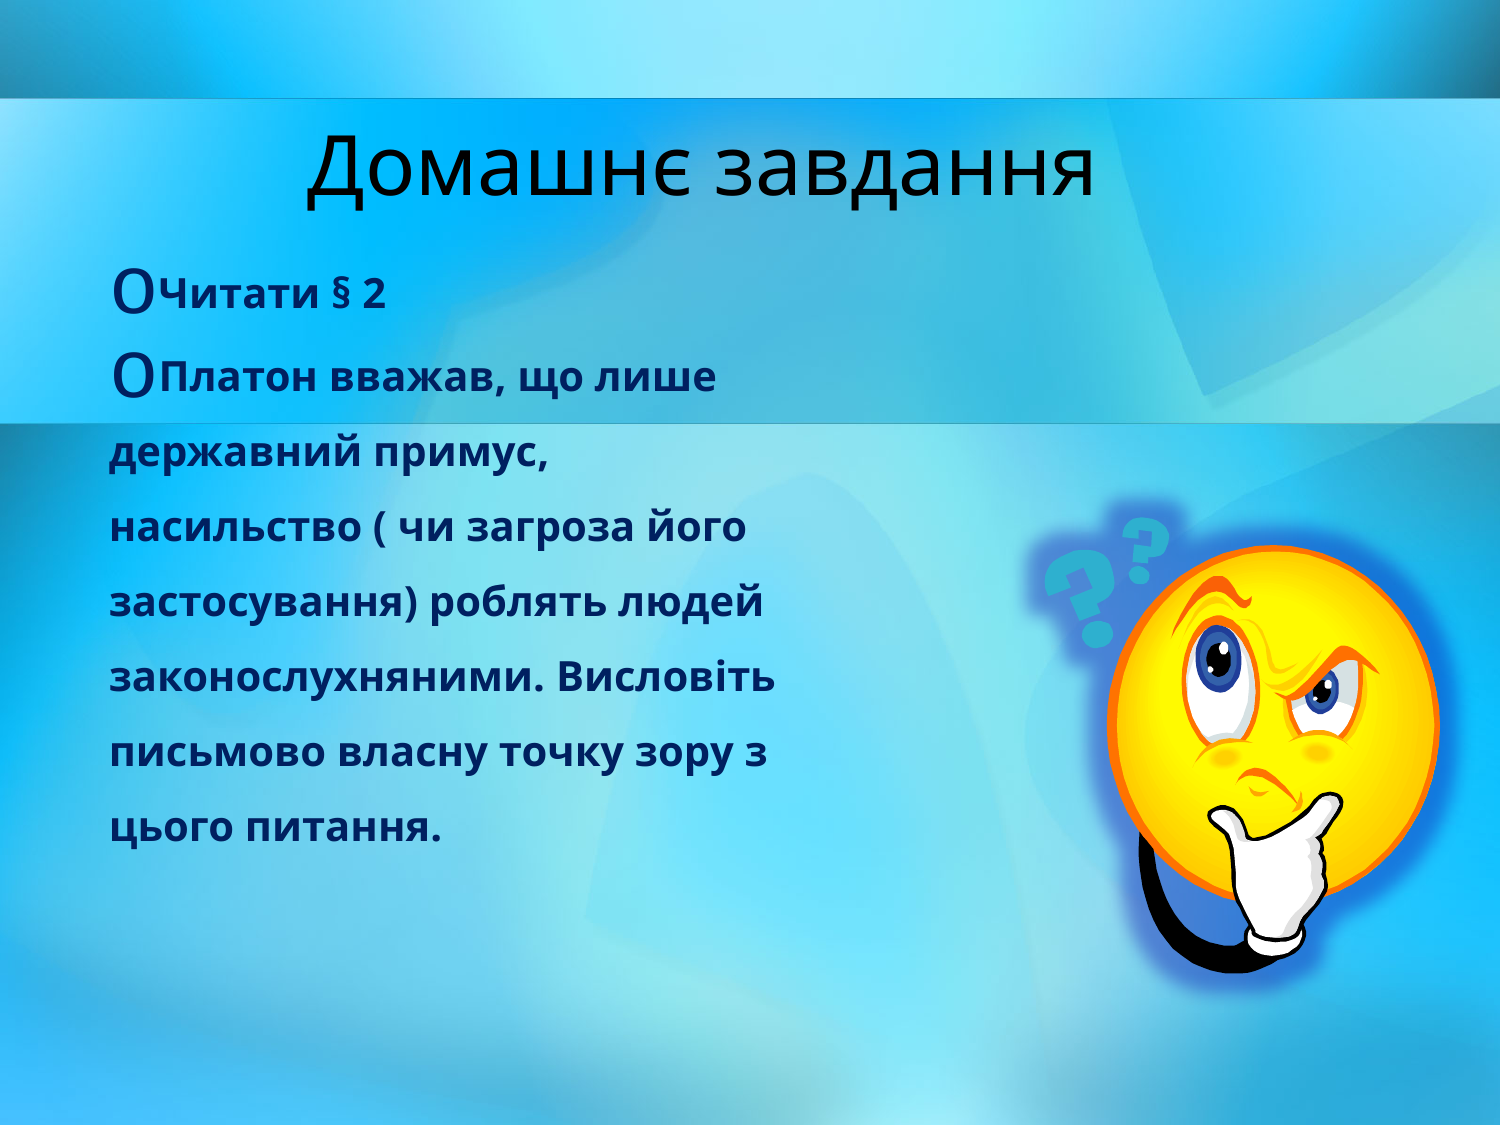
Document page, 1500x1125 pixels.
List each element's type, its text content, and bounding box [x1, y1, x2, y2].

title Домашнє завдання [46, 116, 1360, 209]
picture [0, 0, 1500, 1125]
subtitle Читати § 2 Платон вважав, що лише державний примус, насильство ( чи загроза його застосування) роблять людей законослухняними. Висловіть письмово власну точку зору з цього питання. [93, 234, 821, 868]
